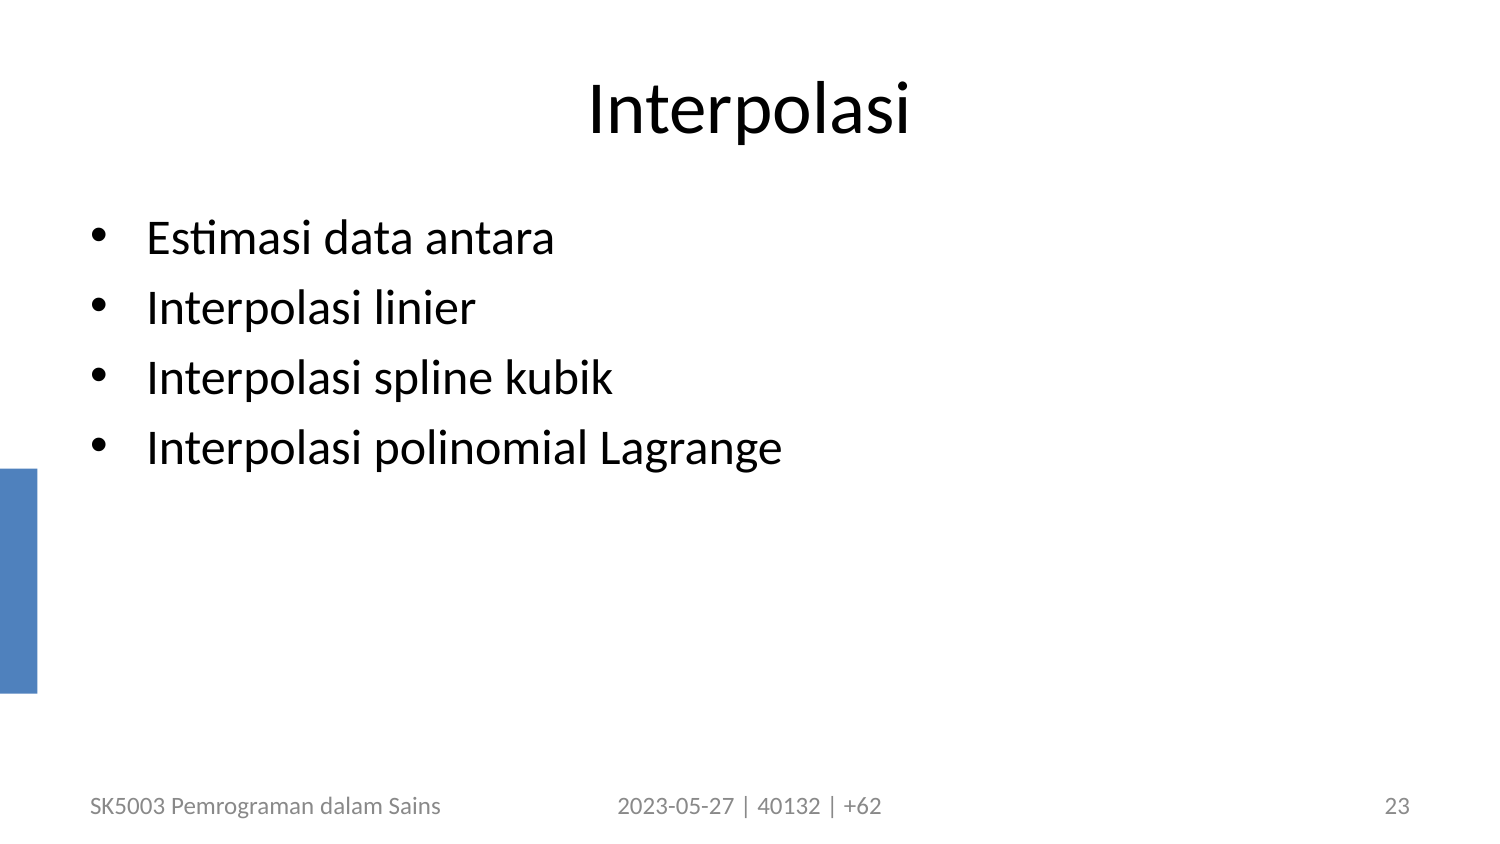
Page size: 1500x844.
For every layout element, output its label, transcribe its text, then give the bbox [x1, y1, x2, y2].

footer 2023-05-27 | 40132 | +62 [512, 782, 988, 827]
slide_number 23 [1074, 782, 1425, 827]
slide_number SK5003 Pemrograman dalam Sains [75, 782, 463, 827]
list Estimasi data antara Interpolasi linier Interpolasi spline kubik Interpolasi polinomial Lagrange [74, 196, 1426, 754]
title Interpolasi [74, 33, 1426, 175]
